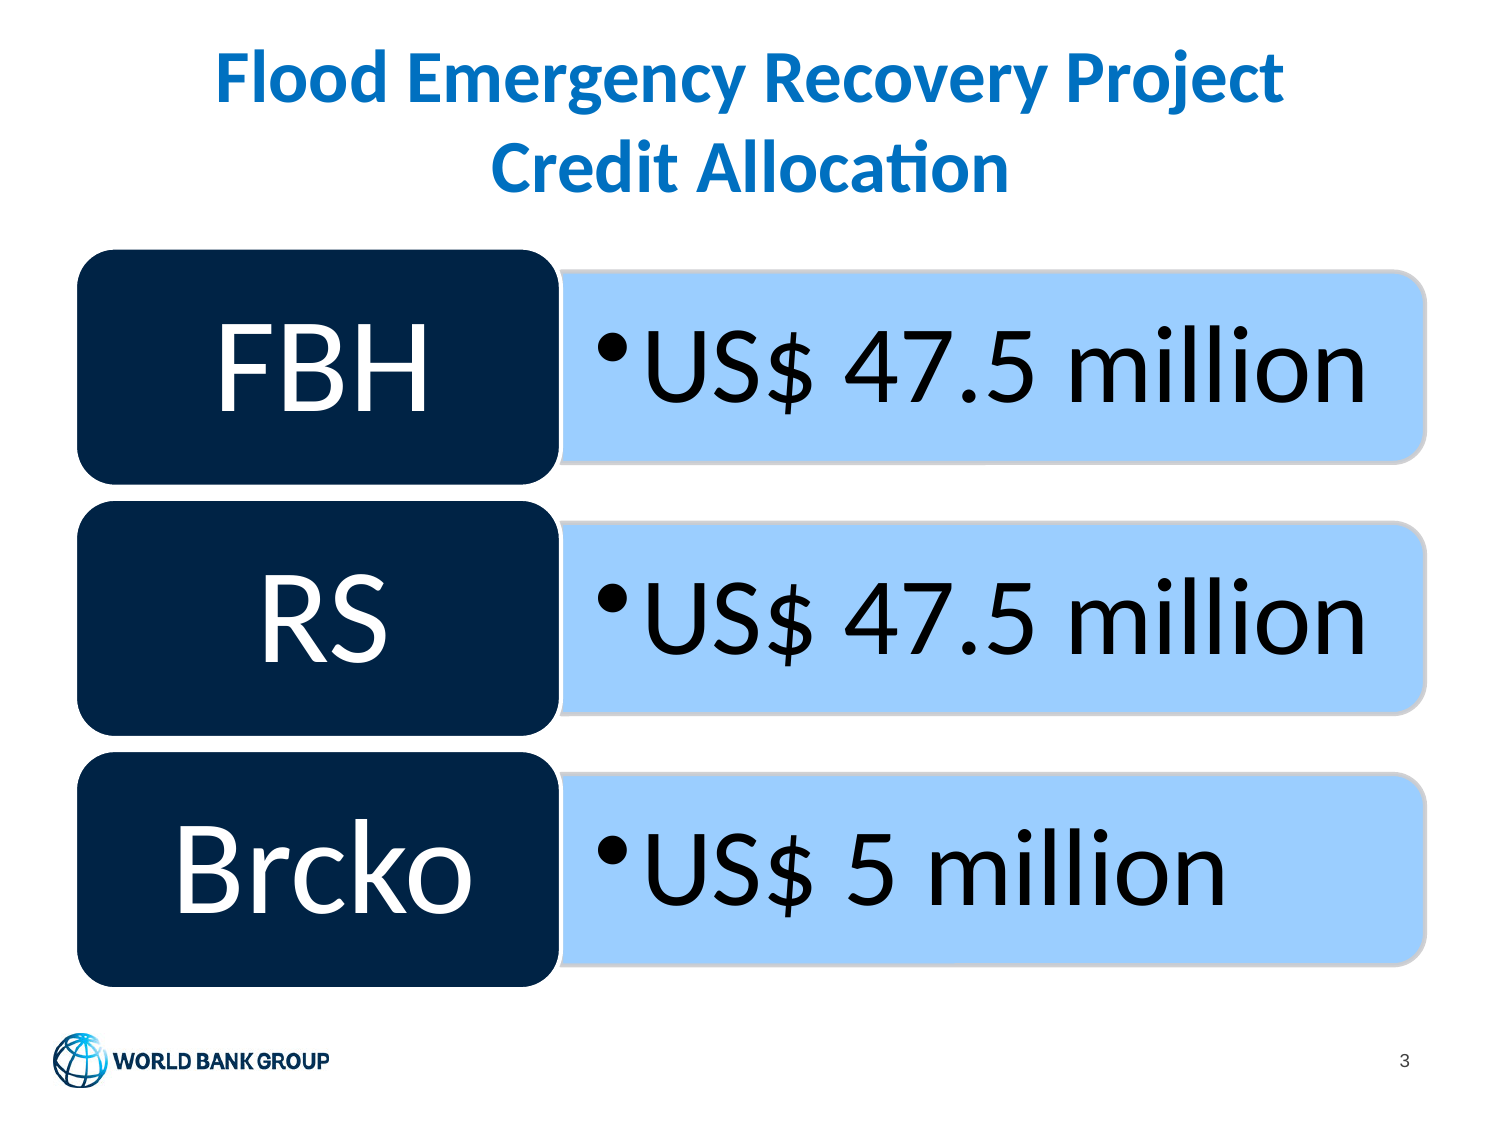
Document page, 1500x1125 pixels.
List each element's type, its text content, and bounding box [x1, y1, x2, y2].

picture [69, 1043, 79, 1050]
slide_number 3 [1399, 1043, 1447, 1079]
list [74, 246, 1426, 990]
text_box Flood Emergency Recovery Project Credit Allocation [76, 23, 1427, 212]
picture [77, 1045, 85, 1055]
picture [53, 1033, 329, 1088]
